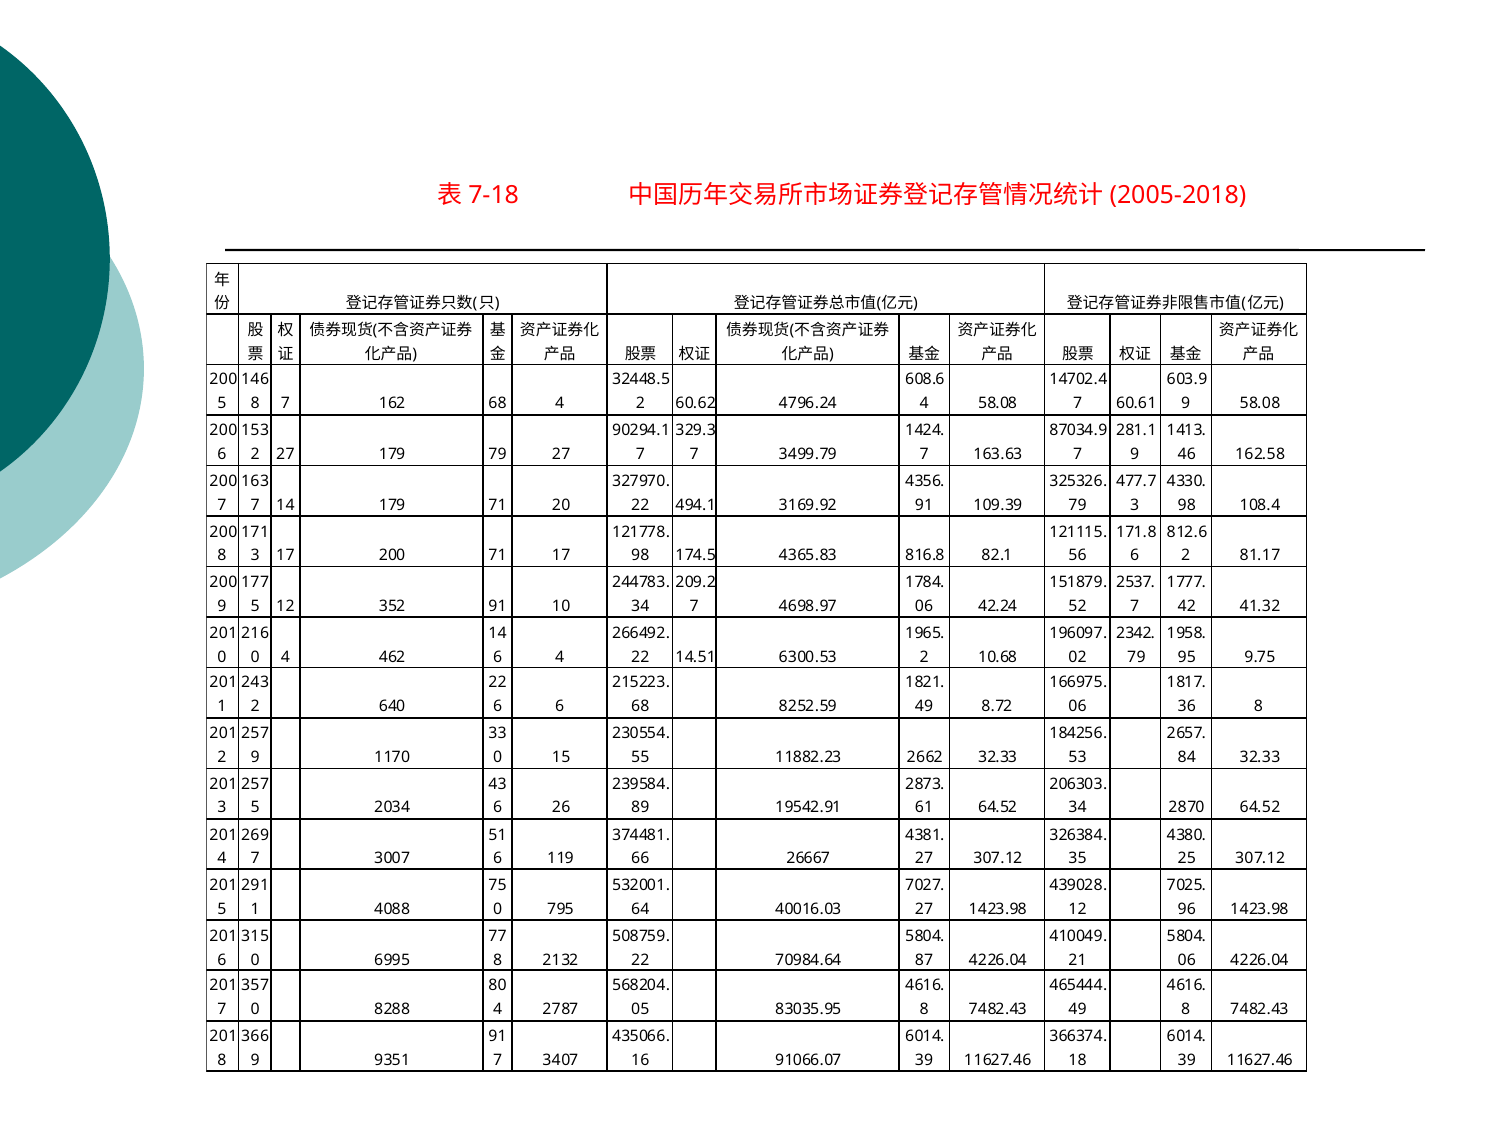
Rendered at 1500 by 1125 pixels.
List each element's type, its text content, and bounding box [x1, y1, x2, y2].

text_box 表7-18 中国历年交易所市场证券登记存管情况统计(2005-2018) [373, 171, 1320, 216]
picture [206, 262, 1500, 1112]
